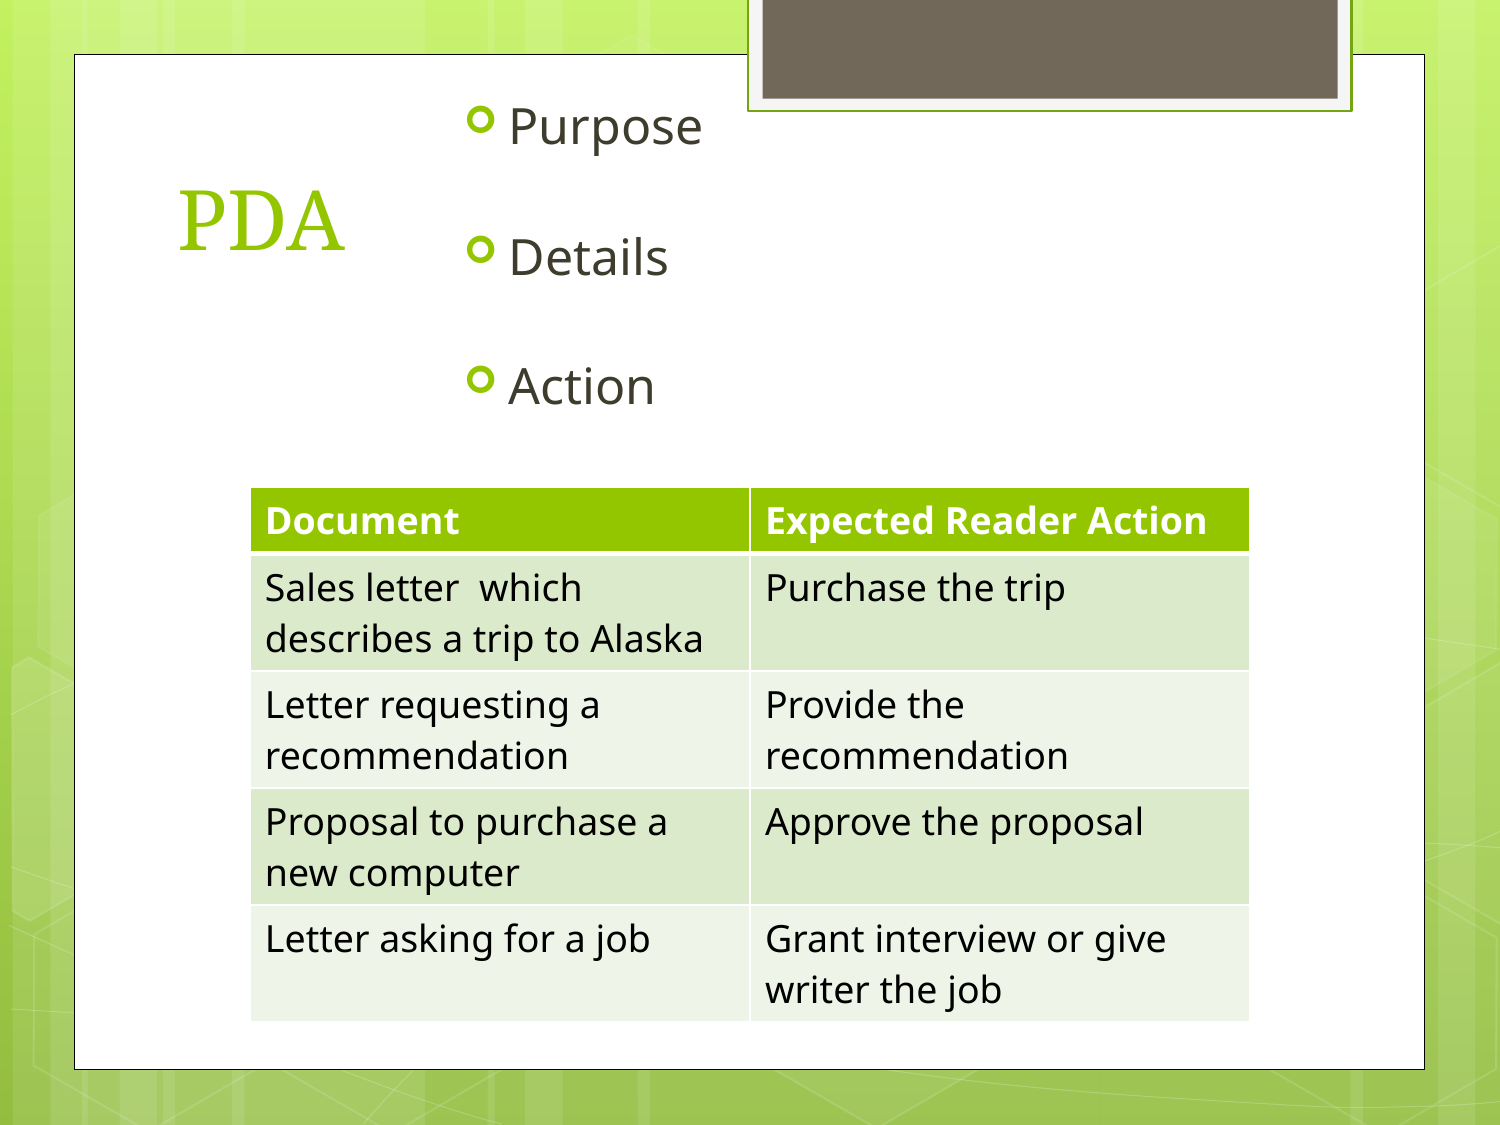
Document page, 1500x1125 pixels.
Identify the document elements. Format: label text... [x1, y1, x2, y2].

table_cell Proposal to purchase a new computer [251, 789, 749, 904]
table_cell Letter requesting a recommendation [251, 672, 749, 787]
title PDA [729, 87, 1315, 275]
table_header Document [251, 488, 749, 551]
table_header Expected Reader Action [751, 488, 1249, 551]
table_cell Approve the proposal [751, 789, 1249, 904]
table_cell Letter asking for a job [251, 906, 749, 1021]
table_cell Purchase the trip [751, 556, 1249, 670]
table_cell Provide the recommendation [751, 672, 1249, 787]
title PDA [162, 87, 437, 275]
list Purpose Details Action [437, 87, 729, 457]
table_cell Grant interview or give writer the job [751, 906, 1249, 1021]
table_cell Sales letter which describes a trip to Alaska [251, 556, 749, 670]
